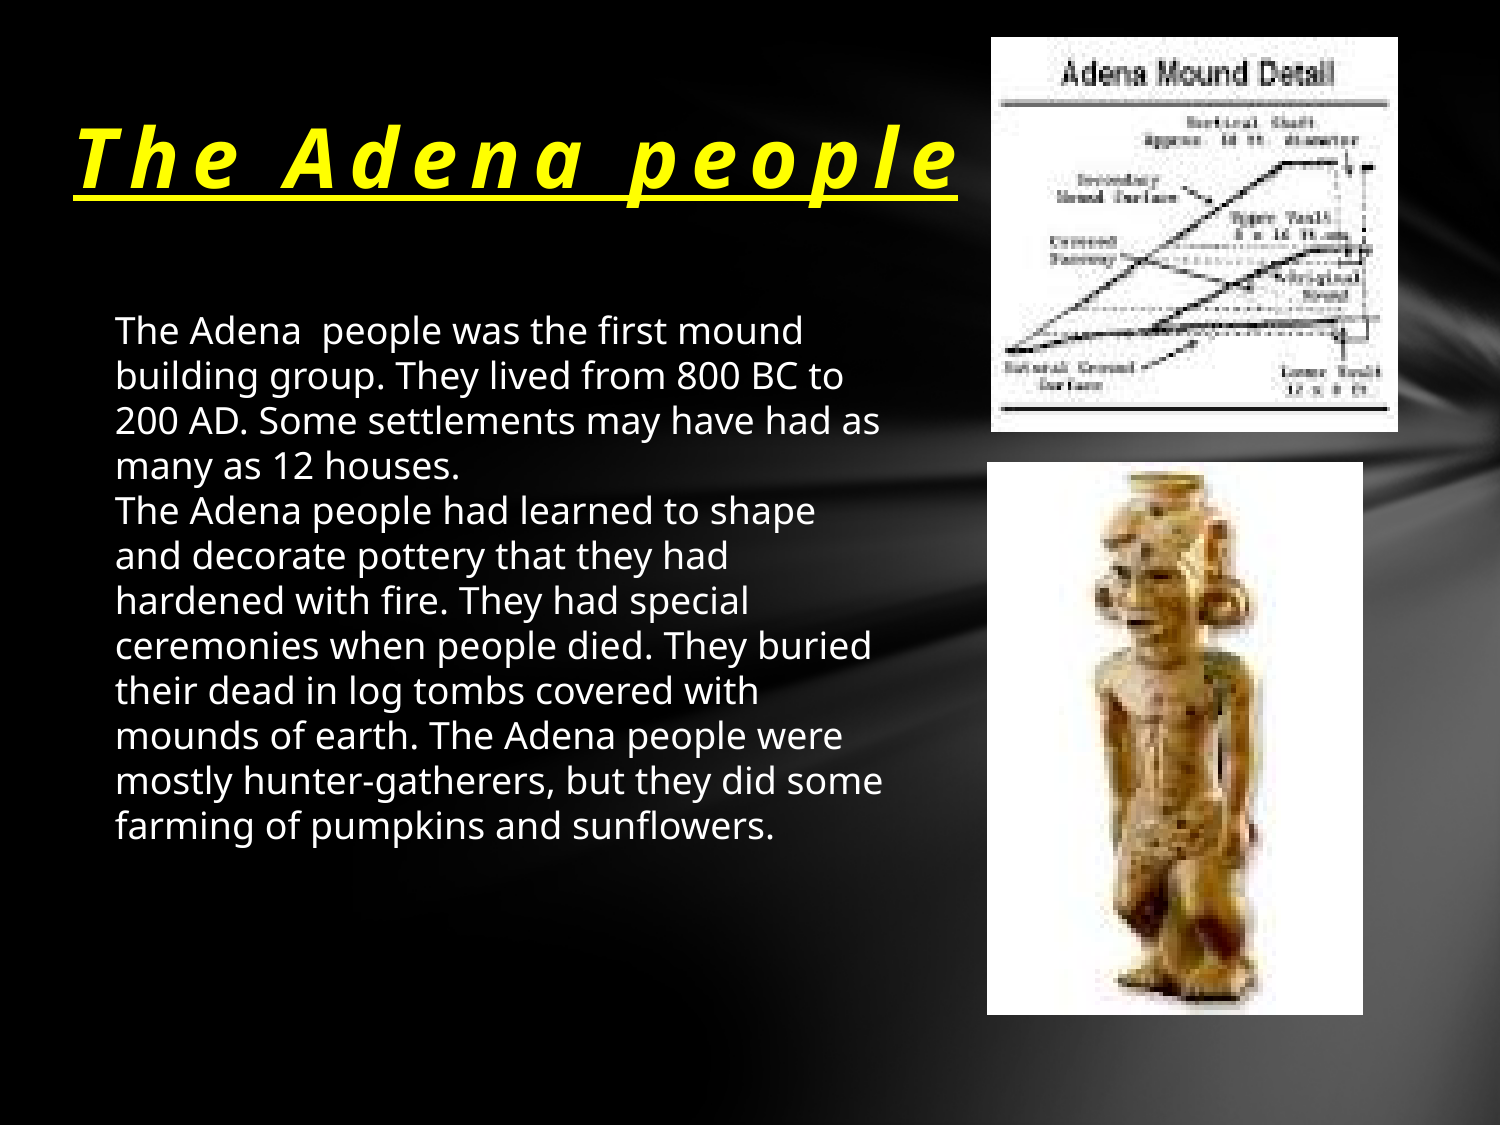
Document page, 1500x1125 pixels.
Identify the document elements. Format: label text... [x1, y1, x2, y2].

picture [990, 37, 1398, 433]
picture [987, 462, 1364, 1015]
text_box The Adena people was the first mound building group. They lived from 800 BC to 200 AD. Some settlements may have had as many as 12 houses. The Adena people had learned to shape and decorate pottery that they had hardened with fire. They had special ceremonies when people died. They buried their dead in log tombs covered with mounds of earth. The Adena people were mostly hunter-gatherers, but they did some farming of pumpkins and sunflowers. [99, 299, 900, 855]
title The Adena people [57, 37, 990, 213]
